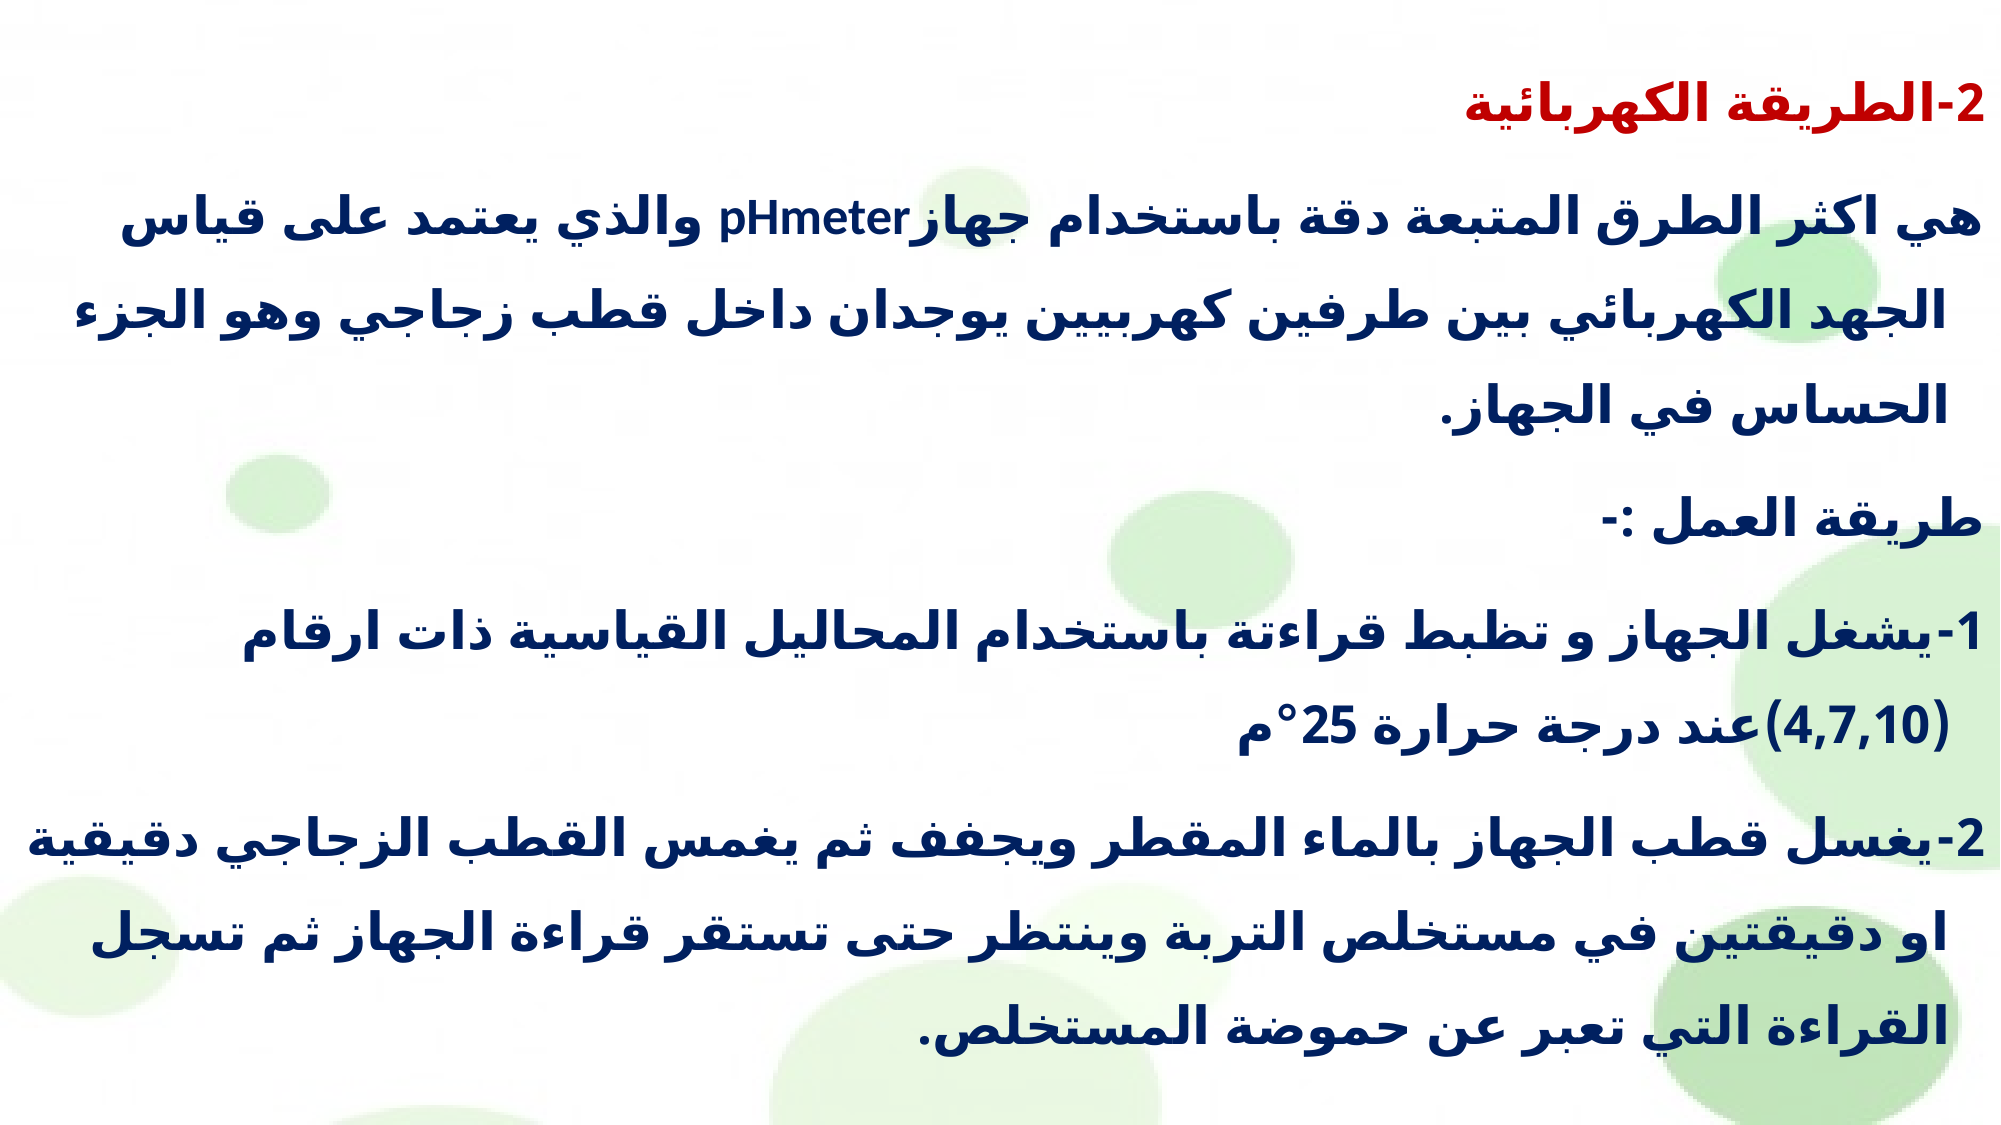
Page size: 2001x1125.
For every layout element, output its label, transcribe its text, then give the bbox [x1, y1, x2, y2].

list 2-الطريقة الكهربائية هي اكثر الطرق المتبعة دقة باستخدام جهازpHmeter والذي يعتمد على قياس الجهد الكهربائي بين طرفين كهربيين يوجدان داخل قطب زجاجي وهو الجزء الحساس في الجهاز. طريقة العمل :- 1-يشغل الجهاز و تظبط قراءتة باستخدام المحاليل القياسية ذات ارقام (4,7,10)عند درجة حرارة 25°م 2-يغسل قطب الجهاز بالماء المقطر ويجفف ثم يغمس القطب الزجاجي دقيقية او دقيقتين في مستخلص التربة وينتظر حتى تستقر قراءة الجهاز ثم تسجل القراءة التي تعبر عن حموضة المستخلص. [0, 30, 2000, 1075]
